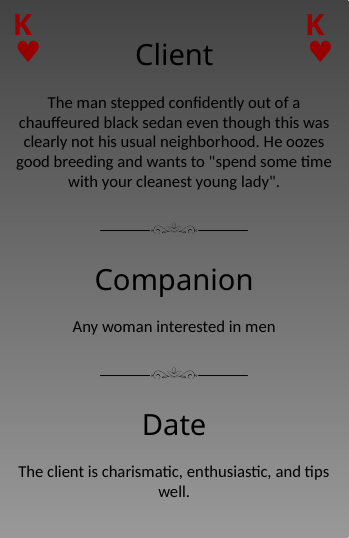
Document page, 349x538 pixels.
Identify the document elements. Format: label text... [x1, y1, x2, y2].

picture [100, 336, 248, 411]
text_box Client The man stepped confidently out of a chauffeured black sedan even though this was clearly not his usual neighborhood. He oozes good breeding and wants to "spend some time with your cleanest young lady". Companion Any woman interested in men Date The client is charismatic, enthusiastic, and tips well. [0, 0, 349, 538]
picture [100, 191, 248, 266]
